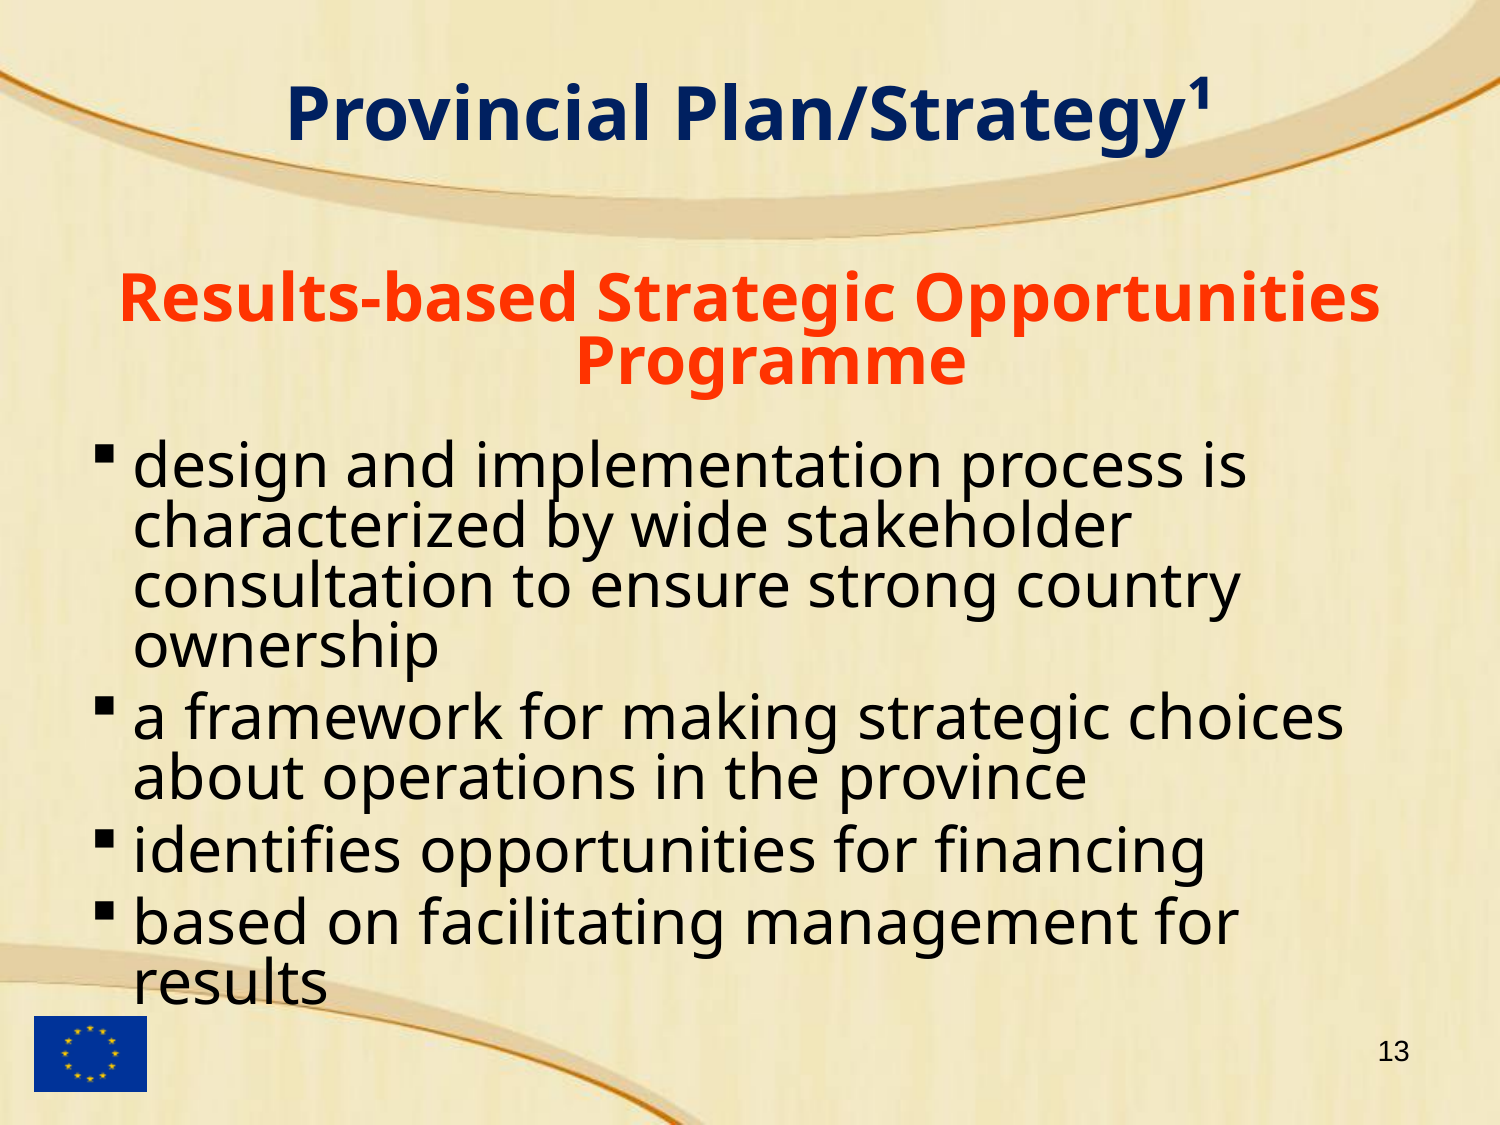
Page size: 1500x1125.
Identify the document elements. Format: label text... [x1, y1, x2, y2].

slide_number 13 [1074, 1024, 1426, 1103]
title Provincial Plan/Strategy¹ [74, 44, 1426, 176]
list Results-based Strategic Opportunities Programme design and implementation process is characterized by wide stakeholder consultation to ensure strong country ownership a framework for making strategic choices about operations in the province identifies opportunities for financing based on facilitating management for results [74, 262, 1426, 1006]
picture [0, 0, 1500, 1125]
